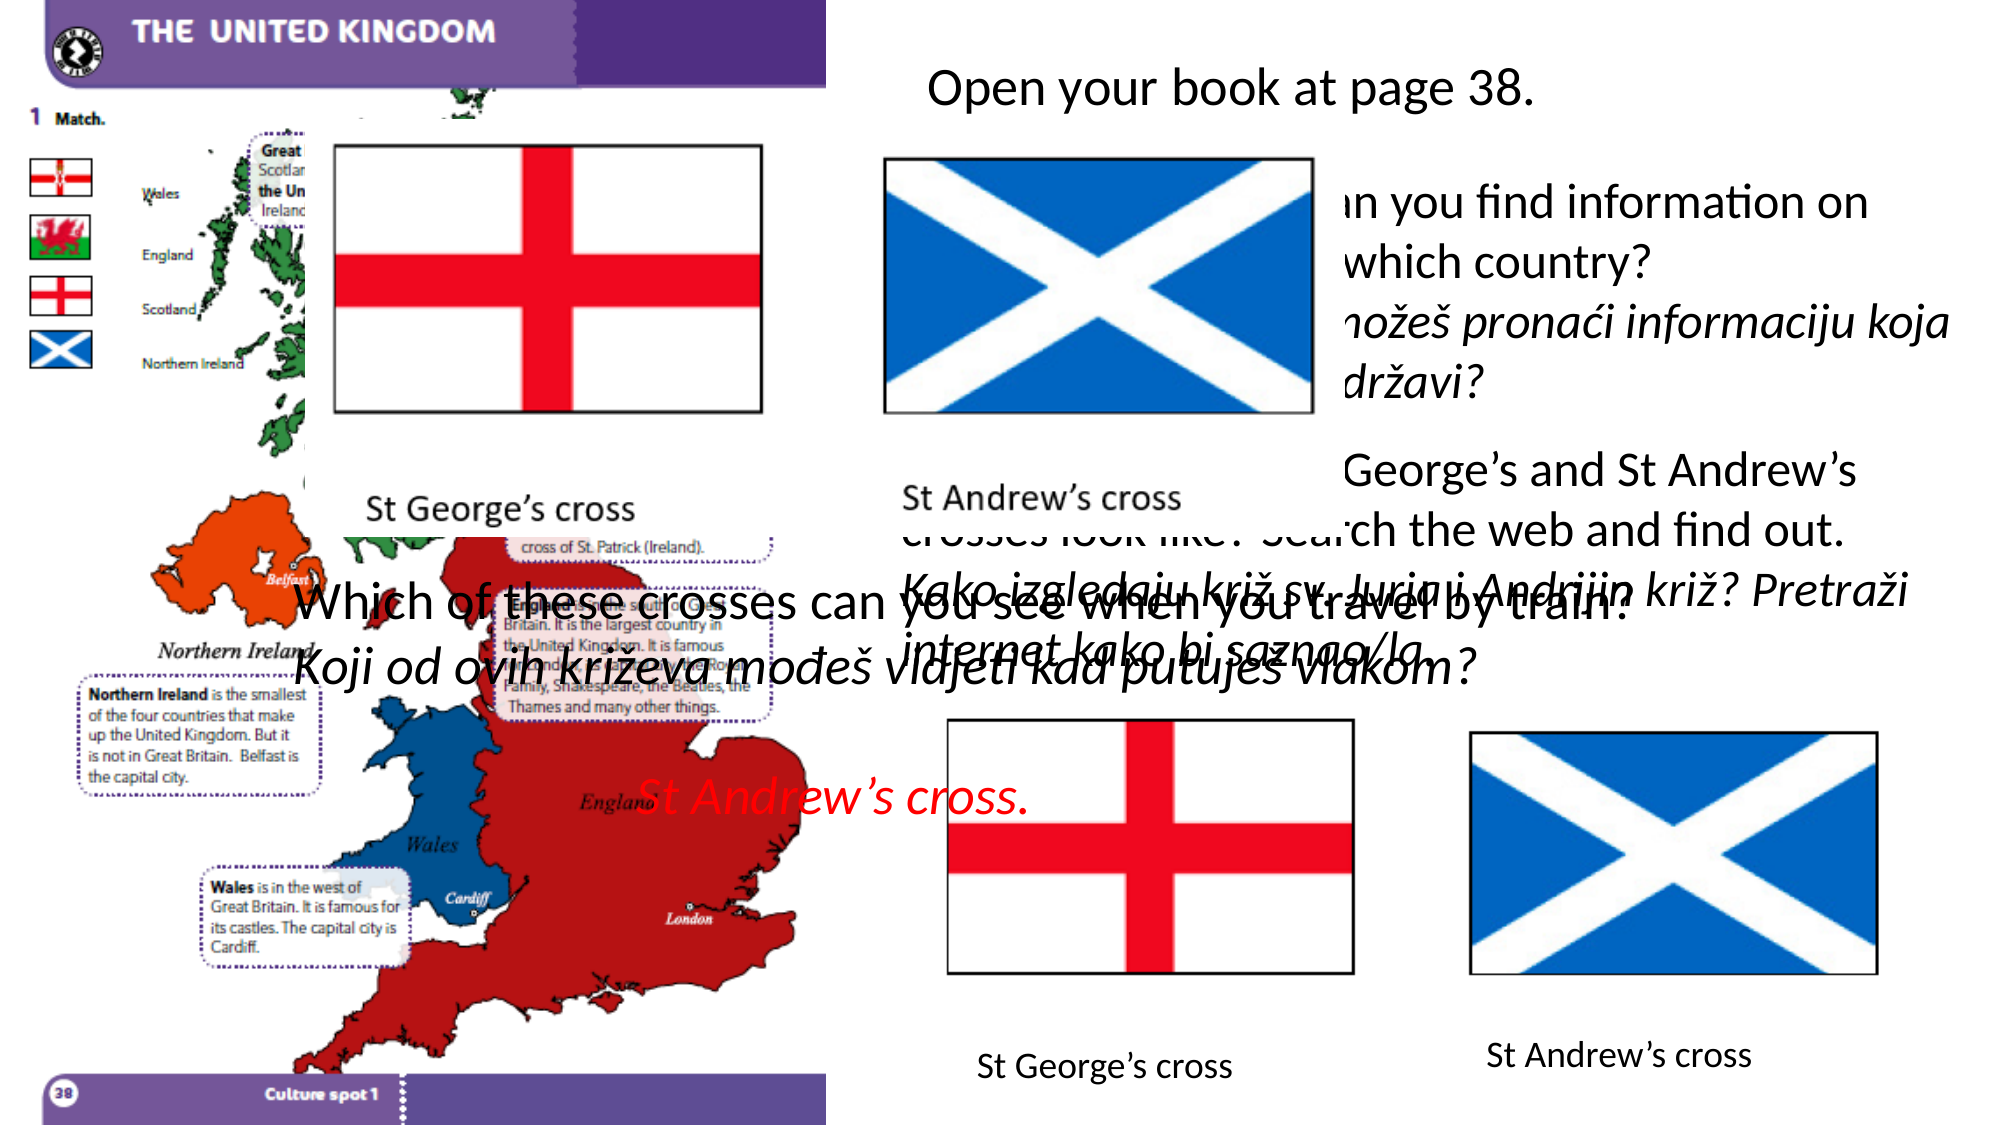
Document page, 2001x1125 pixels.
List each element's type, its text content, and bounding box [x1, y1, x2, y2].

text_box Which of these crosses can you see when you travel by train? Koji od ovih križeva mođeš vidjeti kad putuješ vlakom? St Andrew’s cross. [826, 557, 1693, 833]
text_box St Andrew’s cross [1471, 1022, 1845, 1083]
picture [0, 0, 1345, 1125]
text_box Do you know what St George’s and St Andrew’s crosses look like? Search the web and find out. Kako izgledaju križ sv. Jurja i Andrijin križ? Pretraži internet kako bi saznao/la. [886, 429, 2000, 684]
text_box St George’s cross [962, 1033, 1335, 1094]
text_box Where on this page can you find information on which flag belongs to which country? Gdje na ovoj stranici možeš pronaći informaciju koja zastava pripada kojoj državi? [1345, 161, 2000, 416]
text_box Open your book at page 38. [912, 44, 1831, 125]
picture [930, 708, 1893, 991]
